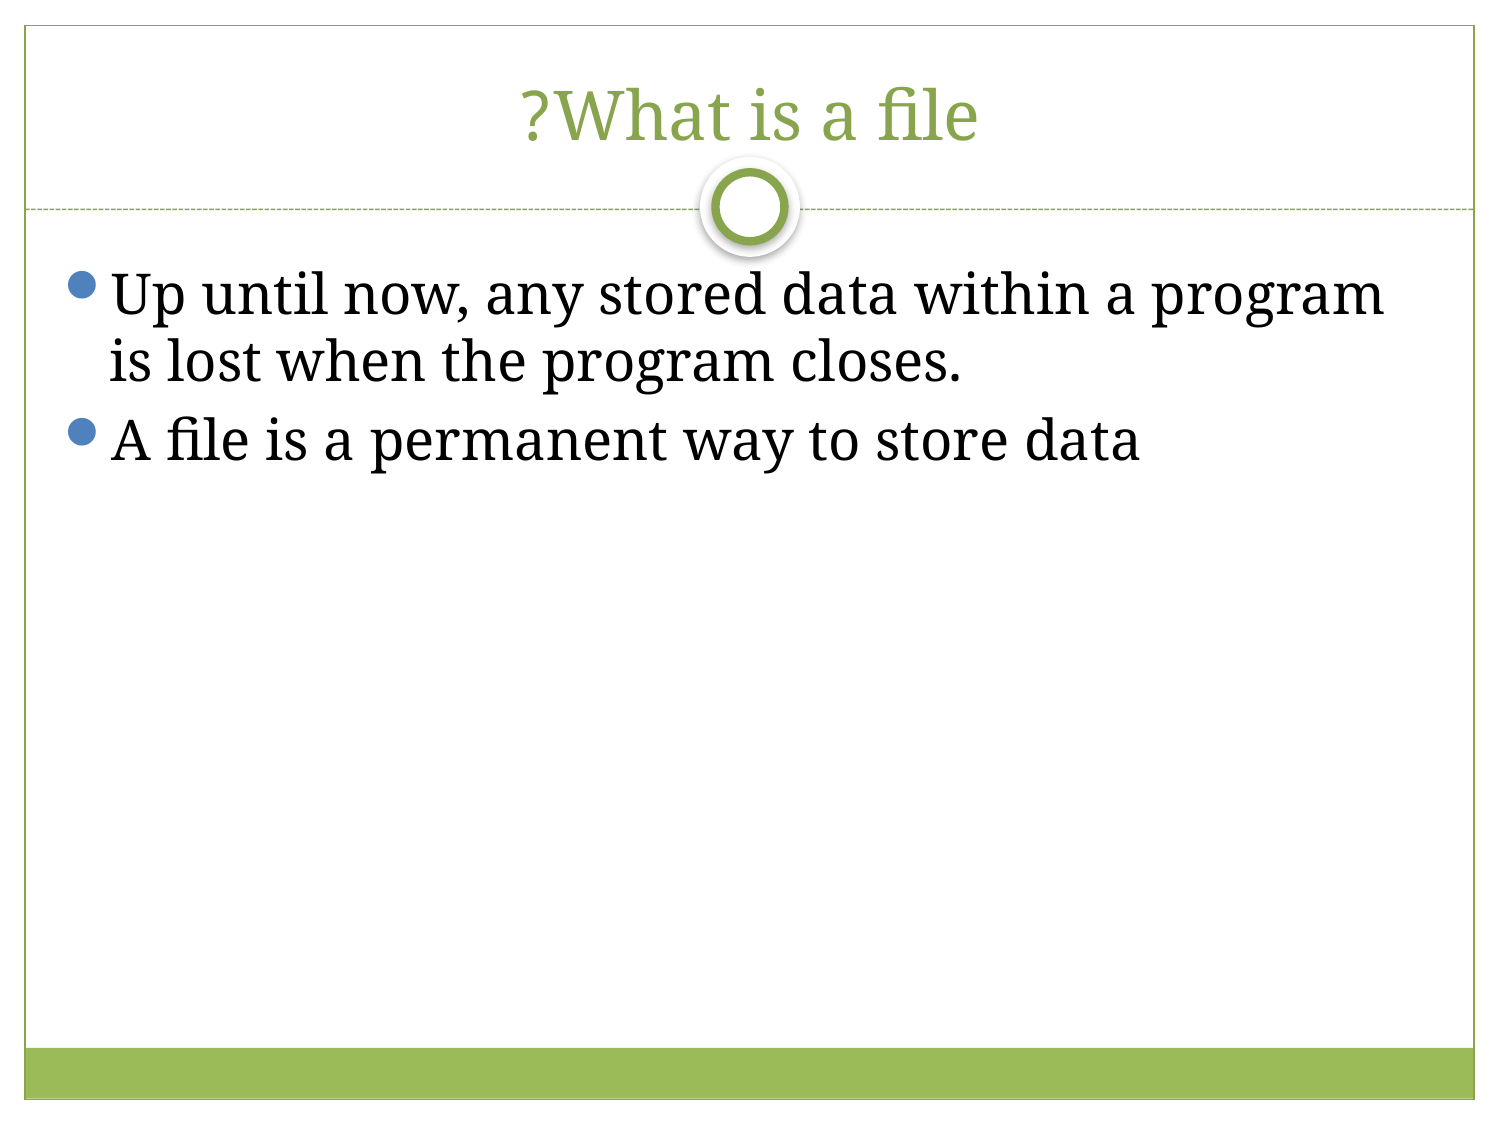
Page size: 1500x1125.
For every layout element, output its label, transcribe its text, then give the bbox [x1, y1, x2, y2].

list Up until now, any stored data within a program is lost when the program closes. A file is a permanent way to store data [49, 250, 1445, 1001]
title What is a file? [49, 37, 1450, 162]
